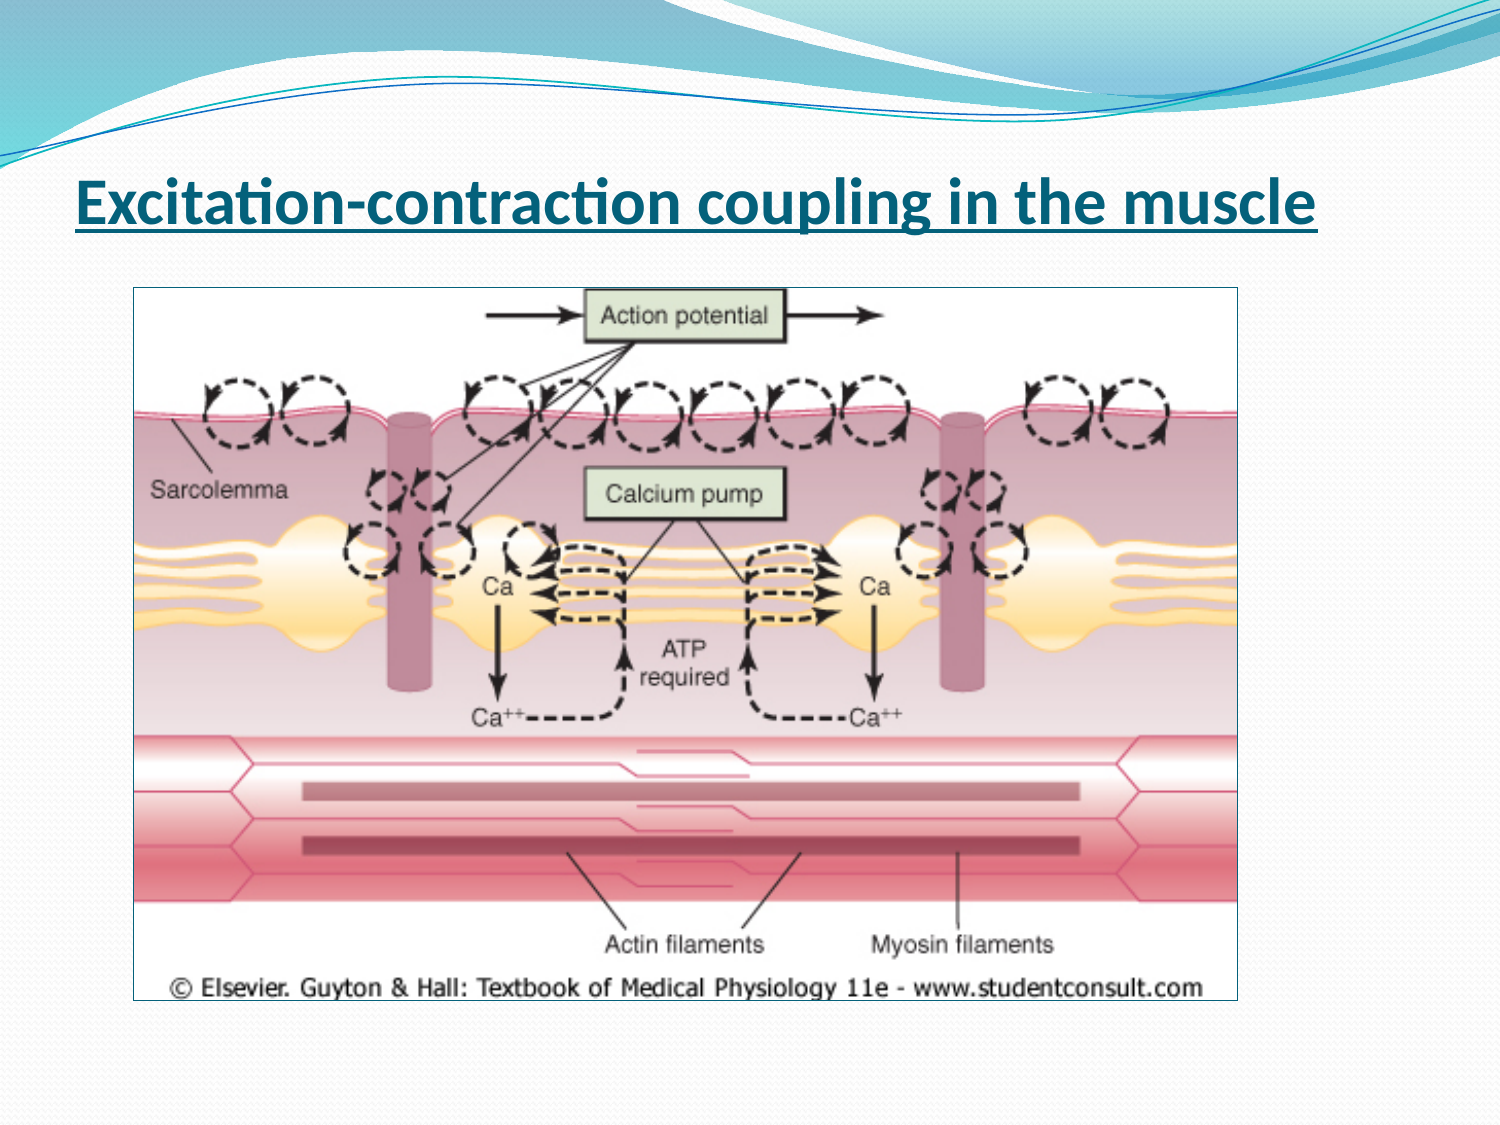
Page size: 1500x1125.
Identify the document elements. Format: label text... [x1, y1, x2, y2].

title Excitation-contraction coupling in the muscle [75, 50, 1438, 238]
picture [135, 289, 1236, 999]
